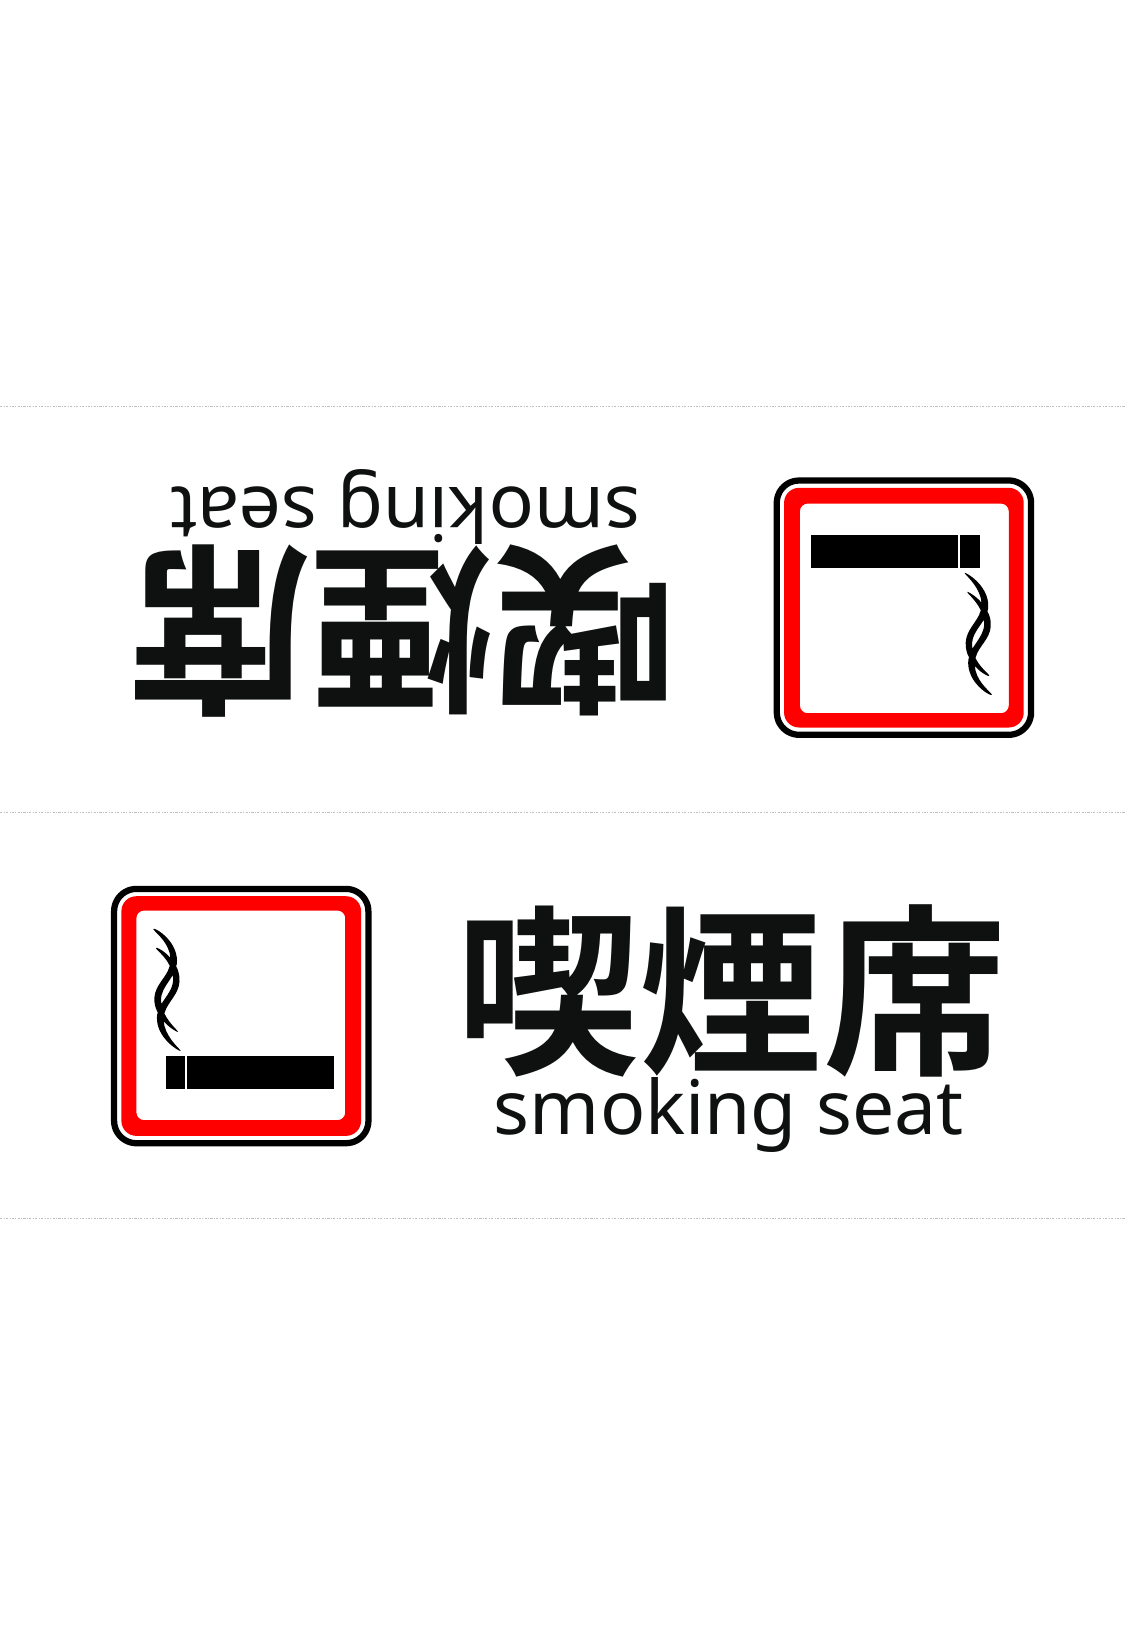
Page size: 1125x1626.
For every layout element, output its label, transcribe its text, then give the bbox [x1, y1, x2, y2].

text_box 喫煙席 [441, 869, 1022, 1105]
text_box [776, 480, 1032, 735]
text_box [114, 888, 369, 1144]
text_box 喫煙席 [113, 517, 693, 753]
text_box smoking seat [155, 465, 656, 571]
text_box smoking seat [479, 1051, 980, 1157]
